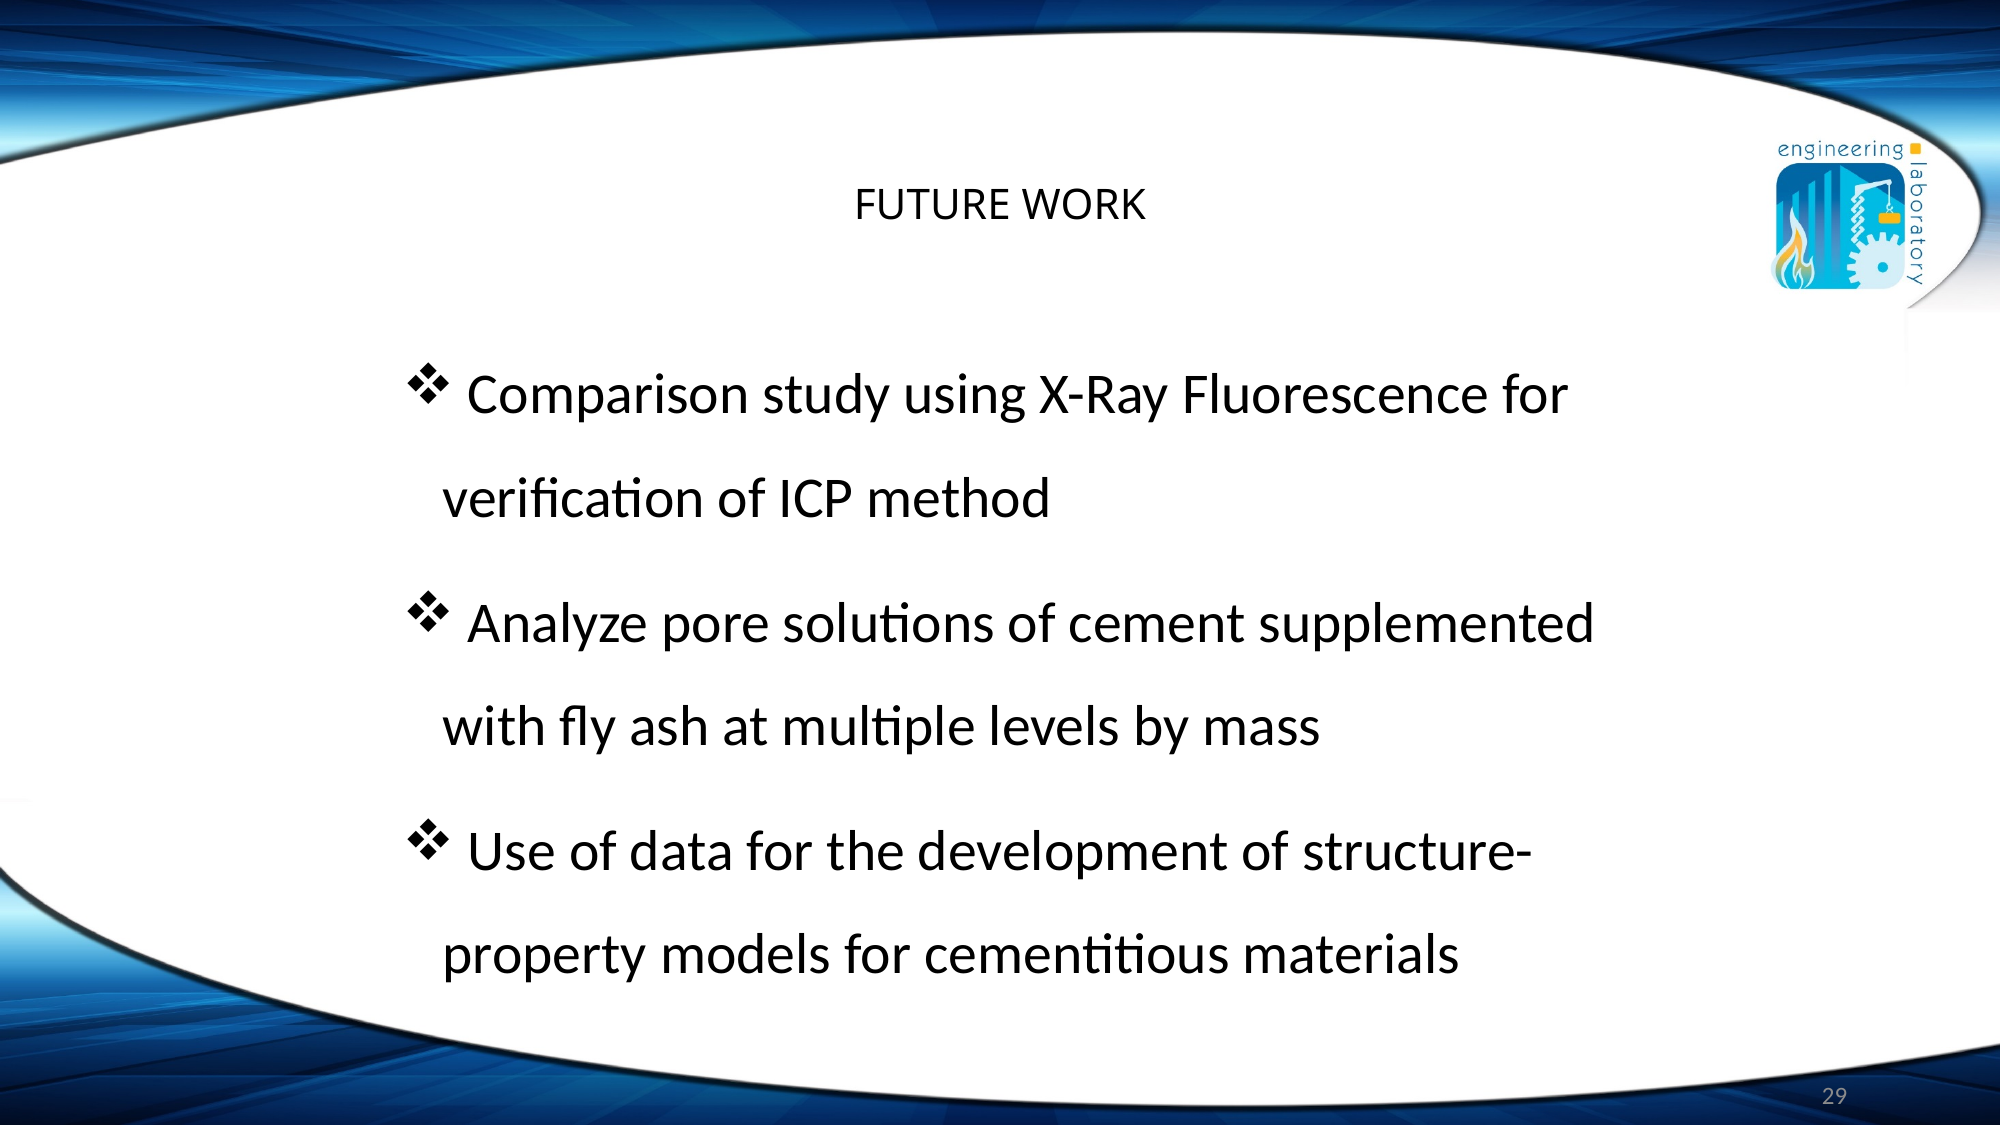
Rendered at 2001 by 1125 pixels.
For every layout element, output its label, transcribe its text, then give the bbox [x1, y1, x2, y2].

picture [0, 0, 2000, 1125]
slide_number 29 [1412, 1065, 1863, 1125]
title FUTURE WORK [137, 129, 1863, 278]
list Comparison study using X-Ray Fluorescence for verification of ICP method Analyze pore solutions of cement supplemented with fly ash at multiple levels by mass Use of data for the development of structure-property models for cementitious materials [387, 314, 1613, 1029]
